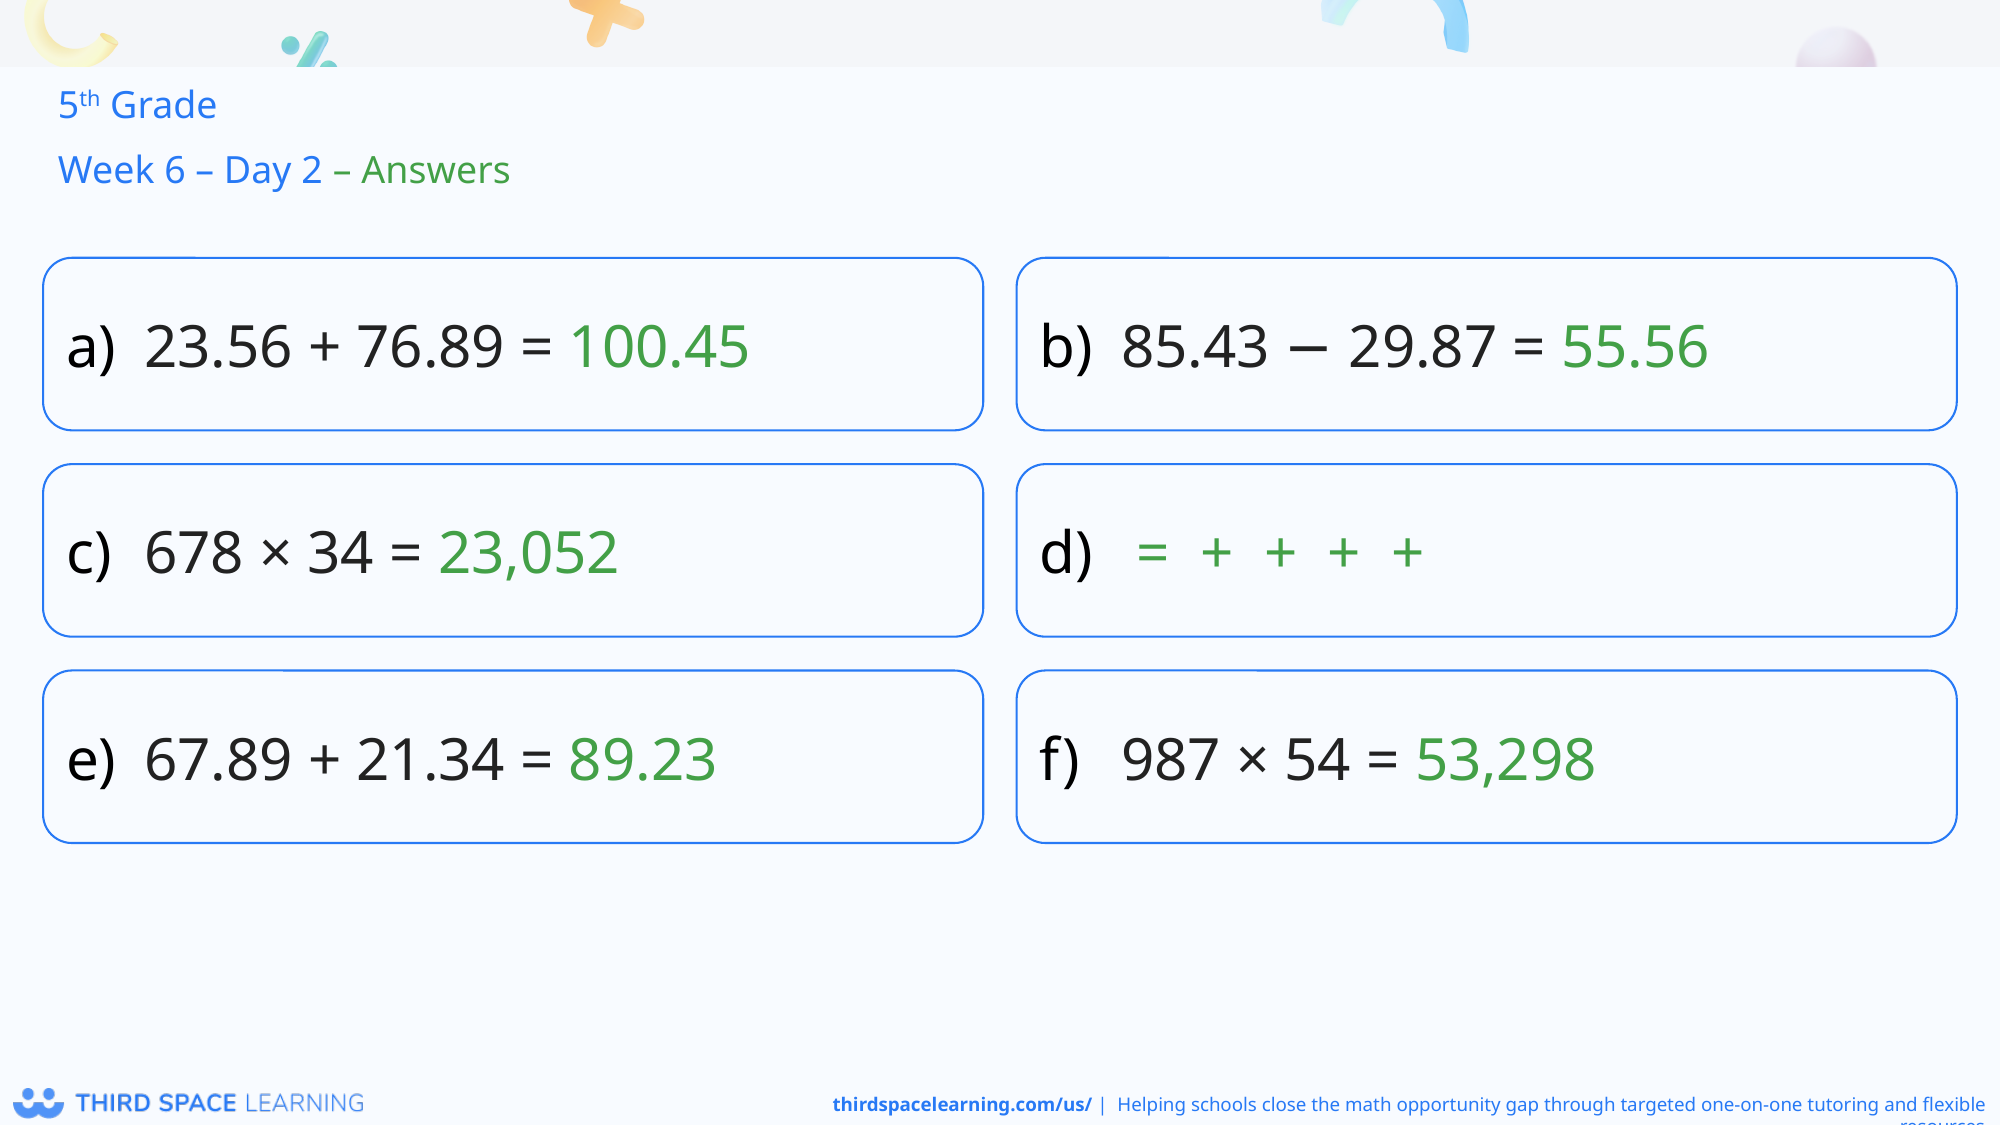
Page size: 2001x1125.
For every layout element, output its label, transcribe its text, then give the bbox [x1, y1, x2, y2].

list 678 × 34 = 23,052 [129, 478, 962, 623]
list 987 × 54 = 53,298 [1106, 684, 1939, 829]
text_box 5th Grade Week 6 – Day 2 – Answers [43, 73, 705, 212]
list 23.56 + 76.89 = 100.45 [129, 272, 962, 416]
picture [0, 0, 2000, 67]
list 67.89 + 21.34 = 89.23 [129, 684, 962, 829]
picture [13, 1088, 365, 1119]
list 85.43 − 29.87 = 55.56 [1106, 272, 1939, 416]
